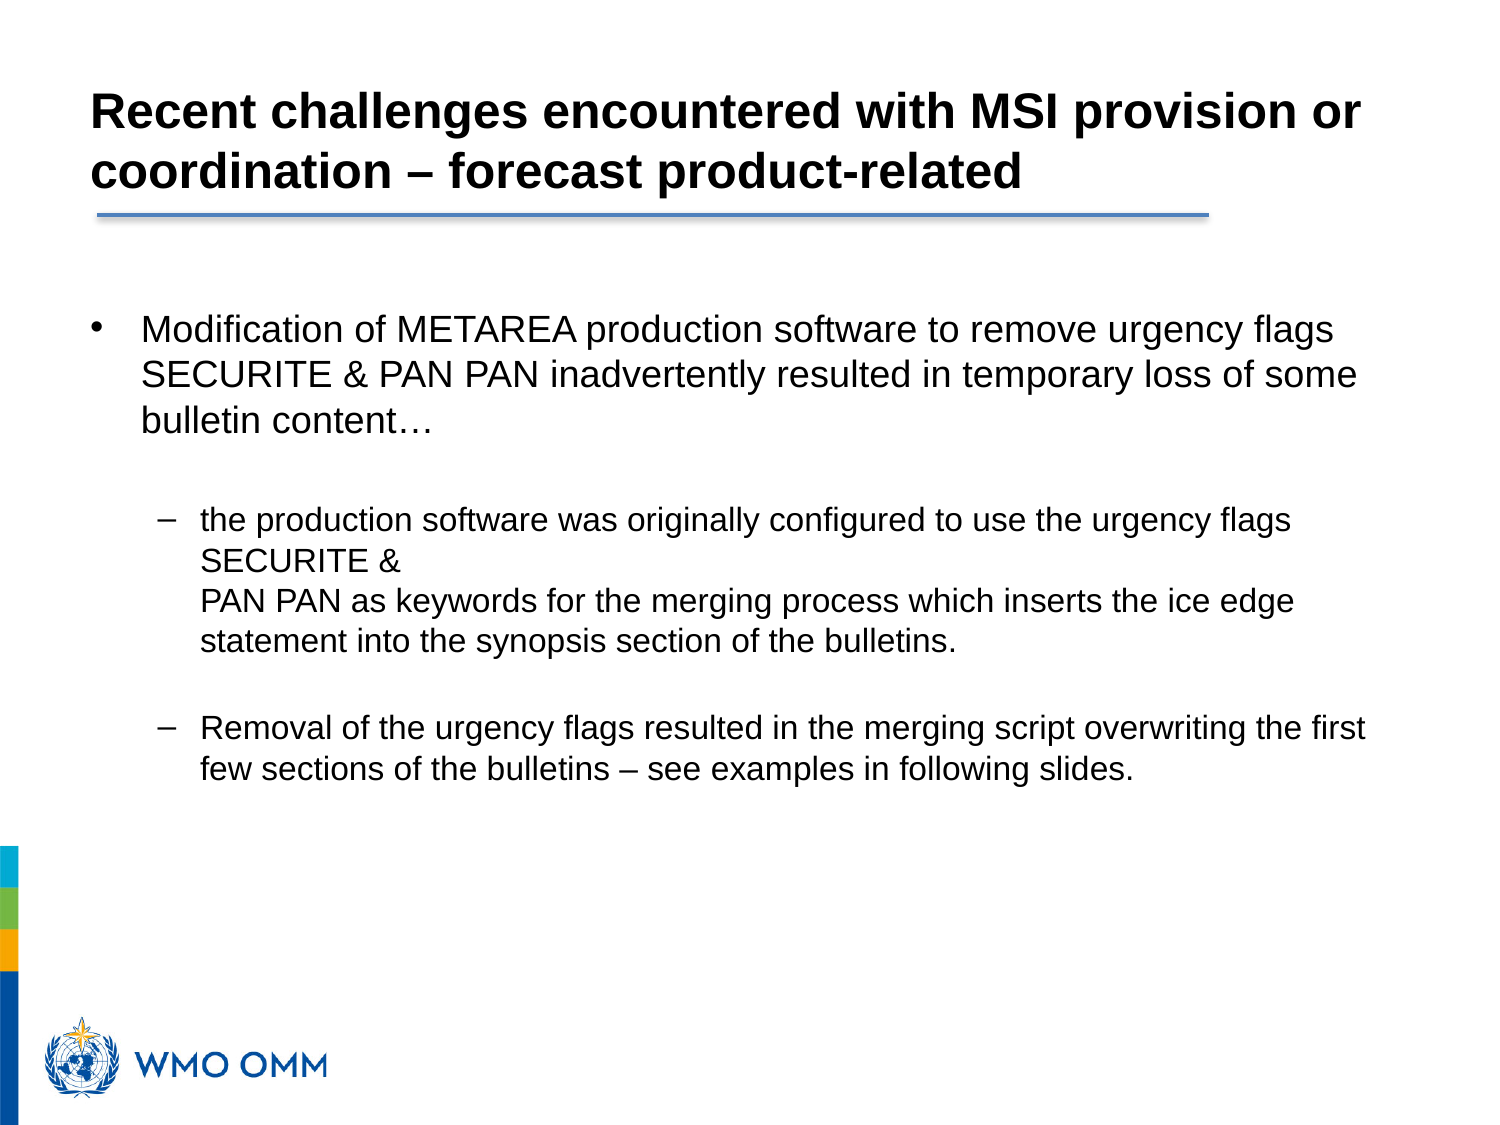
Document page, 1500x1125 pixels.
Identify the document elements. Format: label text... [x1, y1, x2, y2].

title Recent challenges encountered with MSI provision or coordination – forecast product-related [75, 45, 1425, 233]
picture [0, 845, 327, 1125]
list Modification of METAREA production software to remove urgency flags SECURITE & PAN PAN inadvertently resulted in temporary loss of some bulletin content… the production software was originally configured to use the urgency flags SECURITE & PAN PAN as keywords for the merging process which inserts the ice edge statement into the synopsis section of the bulletins. Removal of the urgency flags resulted in the merging script overwriting the first few sections of the bulletins – see examples in following slides. [75, 234, 1425, 880]
